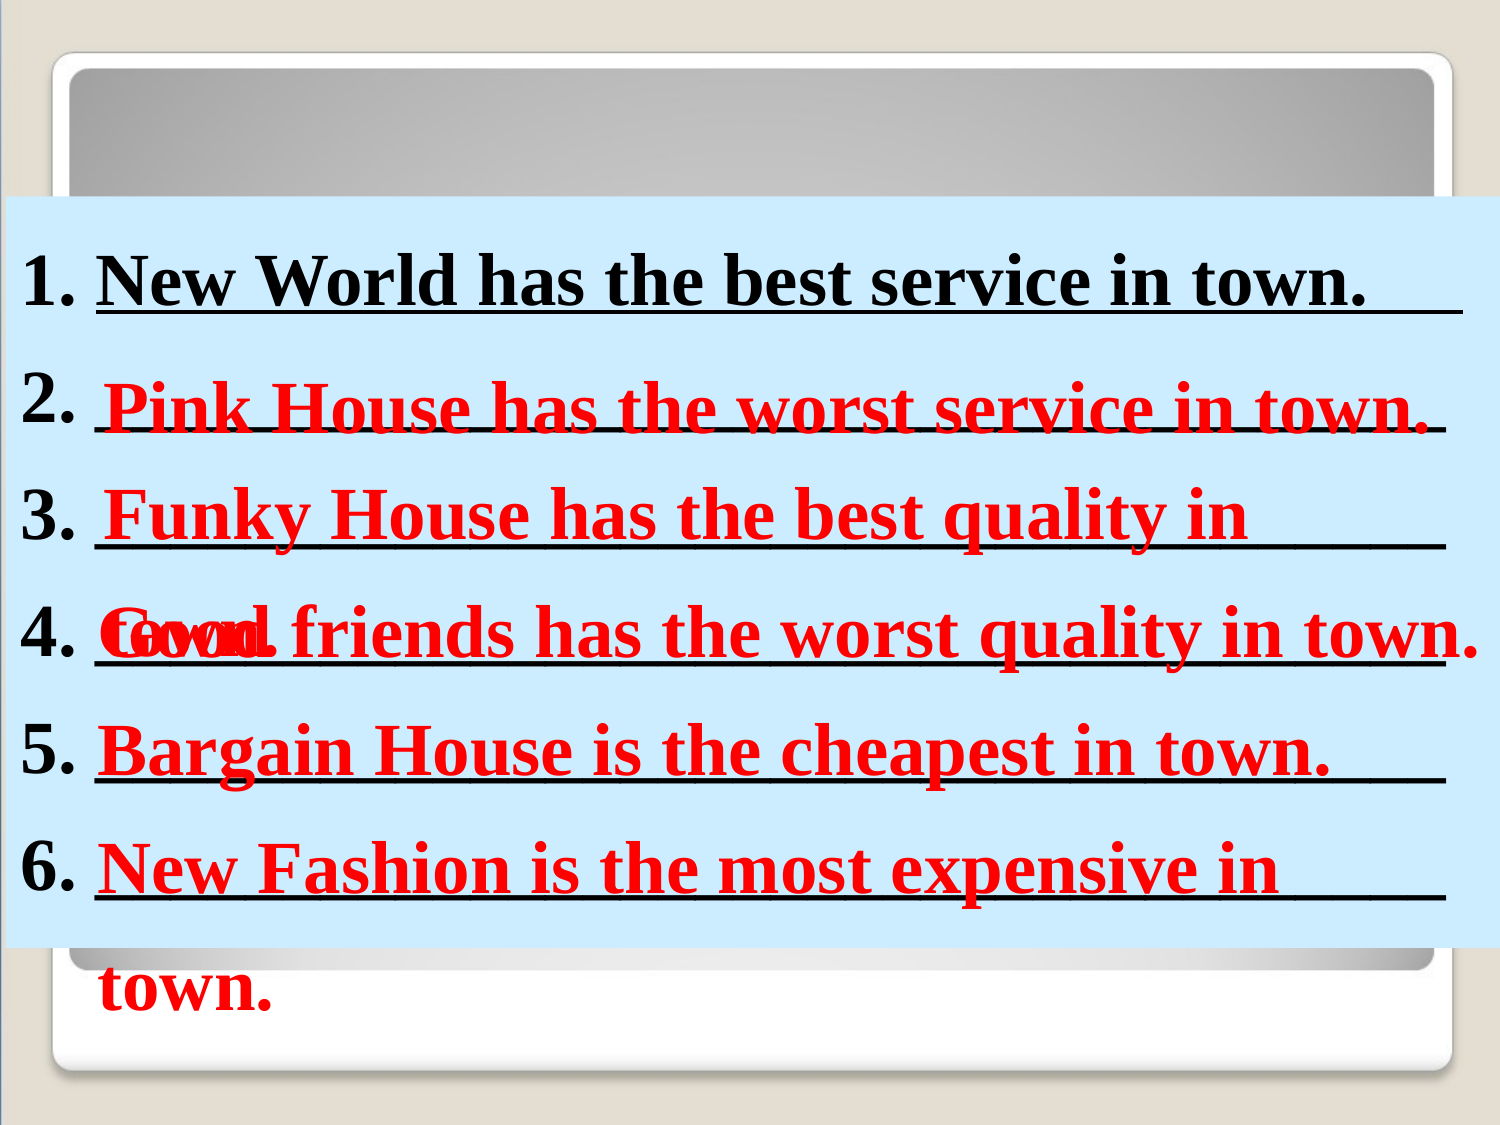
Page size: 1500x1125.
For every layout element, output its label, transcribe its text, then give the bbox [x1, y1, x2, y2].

text_box Good friends has the worst quality in town. [82, 548, 1500, 681]
text_box New Fashion is the most expensive in town. [82, 784, 1483, 1034]
picture [0, 0, 1500, 1125]
text_box Pink House has the worst service in town. [88, 323, 1500, 456]
text_box Bargain House is the cheapest in town. [82, 666, 1495, 799]
text_box 1. New World has the best service in town. 2. ____________________________________ 3. ____________________________________ 4. ____________________________________ 5. ____________________________________ 6. ____________________________________ [5, 196, 1500, 948]
text_box Funky House has the best quality in town. [88, 456, 1447, 548]
